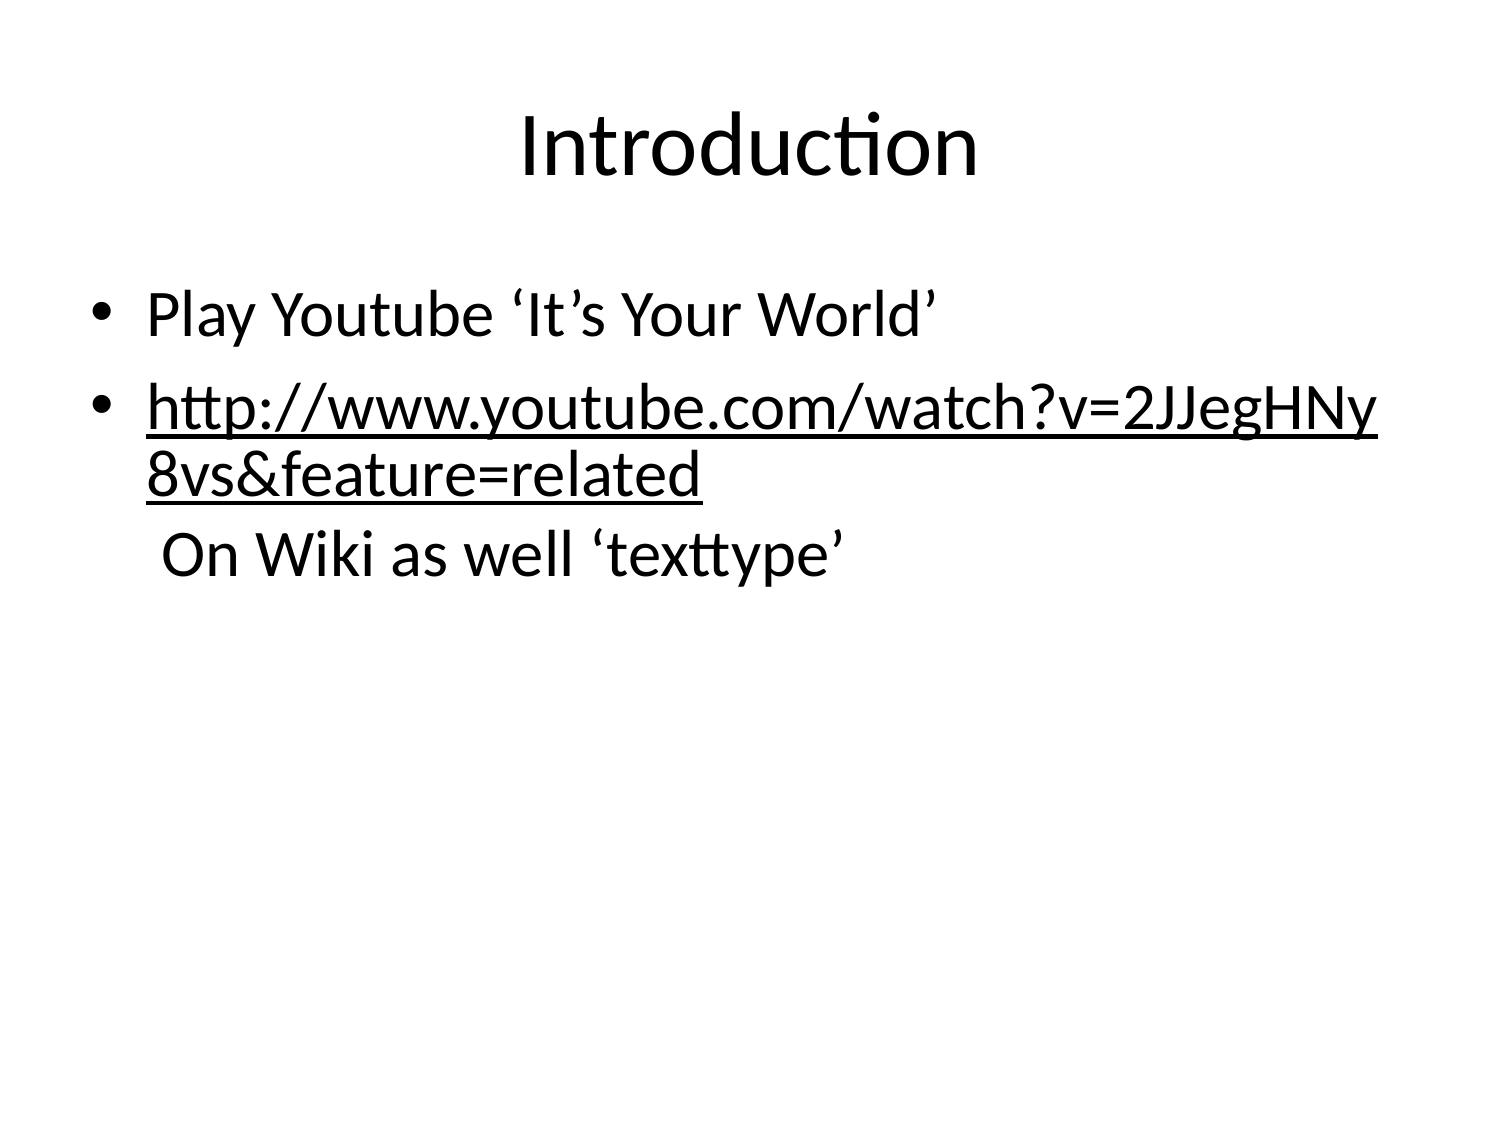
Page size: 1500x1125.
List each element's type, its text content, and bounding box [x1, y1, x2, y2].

list Play Youtube ‘It’s Your World’ http://www.youtube.com/watch?v=2JJegHNy8vs&feature=related On Wiki as well ‘texttype’ [75, 262, 1425, 1005]
title Introduction [75, 45, 1425, 233]
